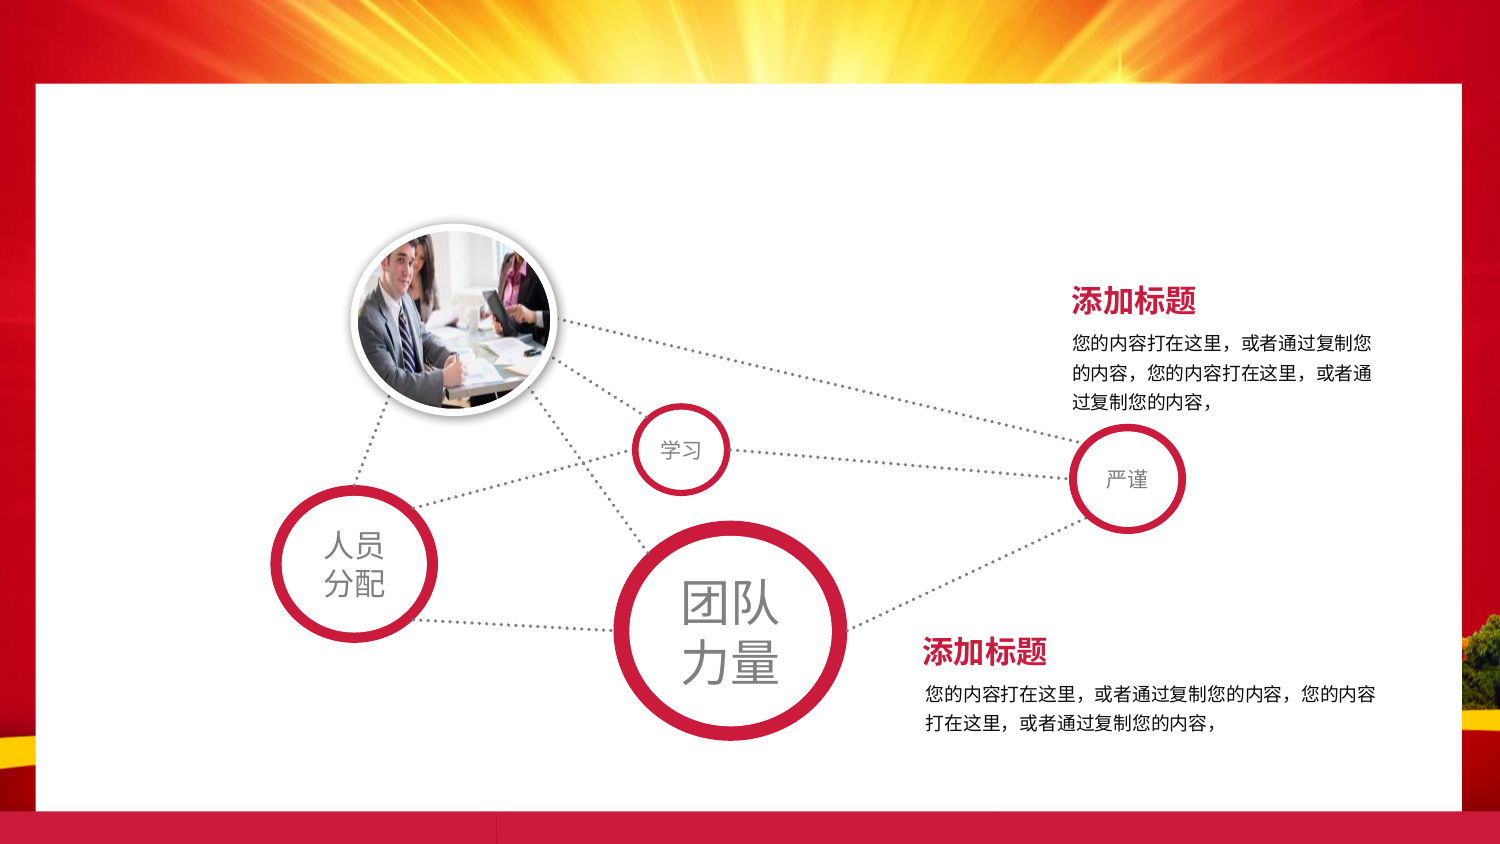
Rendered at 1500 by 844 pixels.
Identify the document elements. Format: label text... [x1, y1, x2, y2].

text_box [354, 224, 1092, 631]
text_box 您的内容打在这里，或者通过复制您的内容，您的内容打在这里，或者通过复制您的内容， [1092, 319, 1391, 419]
text_box 您的内容打在这里，或者通过复制您的内容，您的内容打在这里，或者通过复制您的内容， [914, 670, 1404, 770]
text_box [1068, 423, 1187, 534]
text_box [270, 485, 438, 643]
text_box 添加标题 [1092, 262, 1244, 319]
text_box [0, 810, 496, 844]
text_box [354, 224, 557, 413]
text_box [613, 631, 848, 741]
picture [0, 0, 1500, 810]
text_box [997, 810, 1500, 844]
text_box [496, 810, 997, 844]
text_box 添加标题 [876, 613, 1095, 671]
